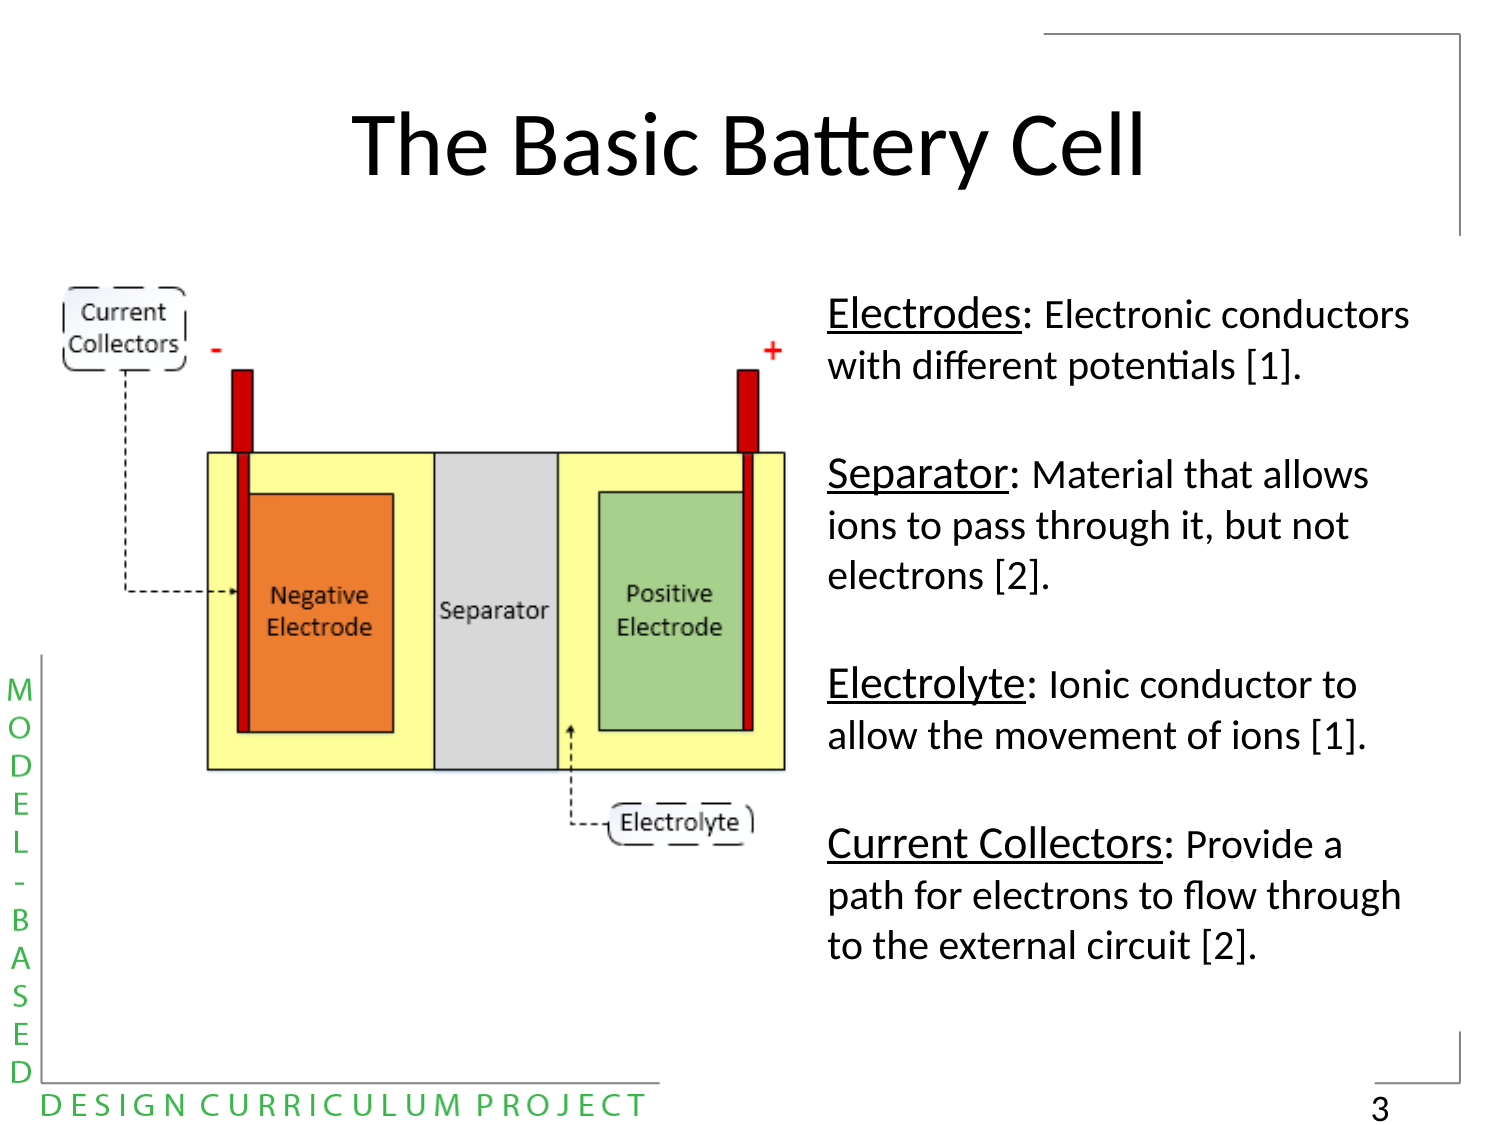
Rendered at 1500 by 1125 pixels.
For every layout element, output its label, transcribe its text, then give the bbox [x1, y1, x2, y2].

picture [0, 0, 1500, 1125]
list Electrodes: Electronic conductors with different potentials [1]. Separator: Material that allows ions to pass through it, but not electrons [2]. Electrolyte: Ionic conductor to allow the movement of ions [1]. Current Collectors: Provide a path for electrons to flow through to the external circuit [2]. [812, 275, 1425, 1075]
title The Basic Battery Cell [75, 45, 1425, 233]
